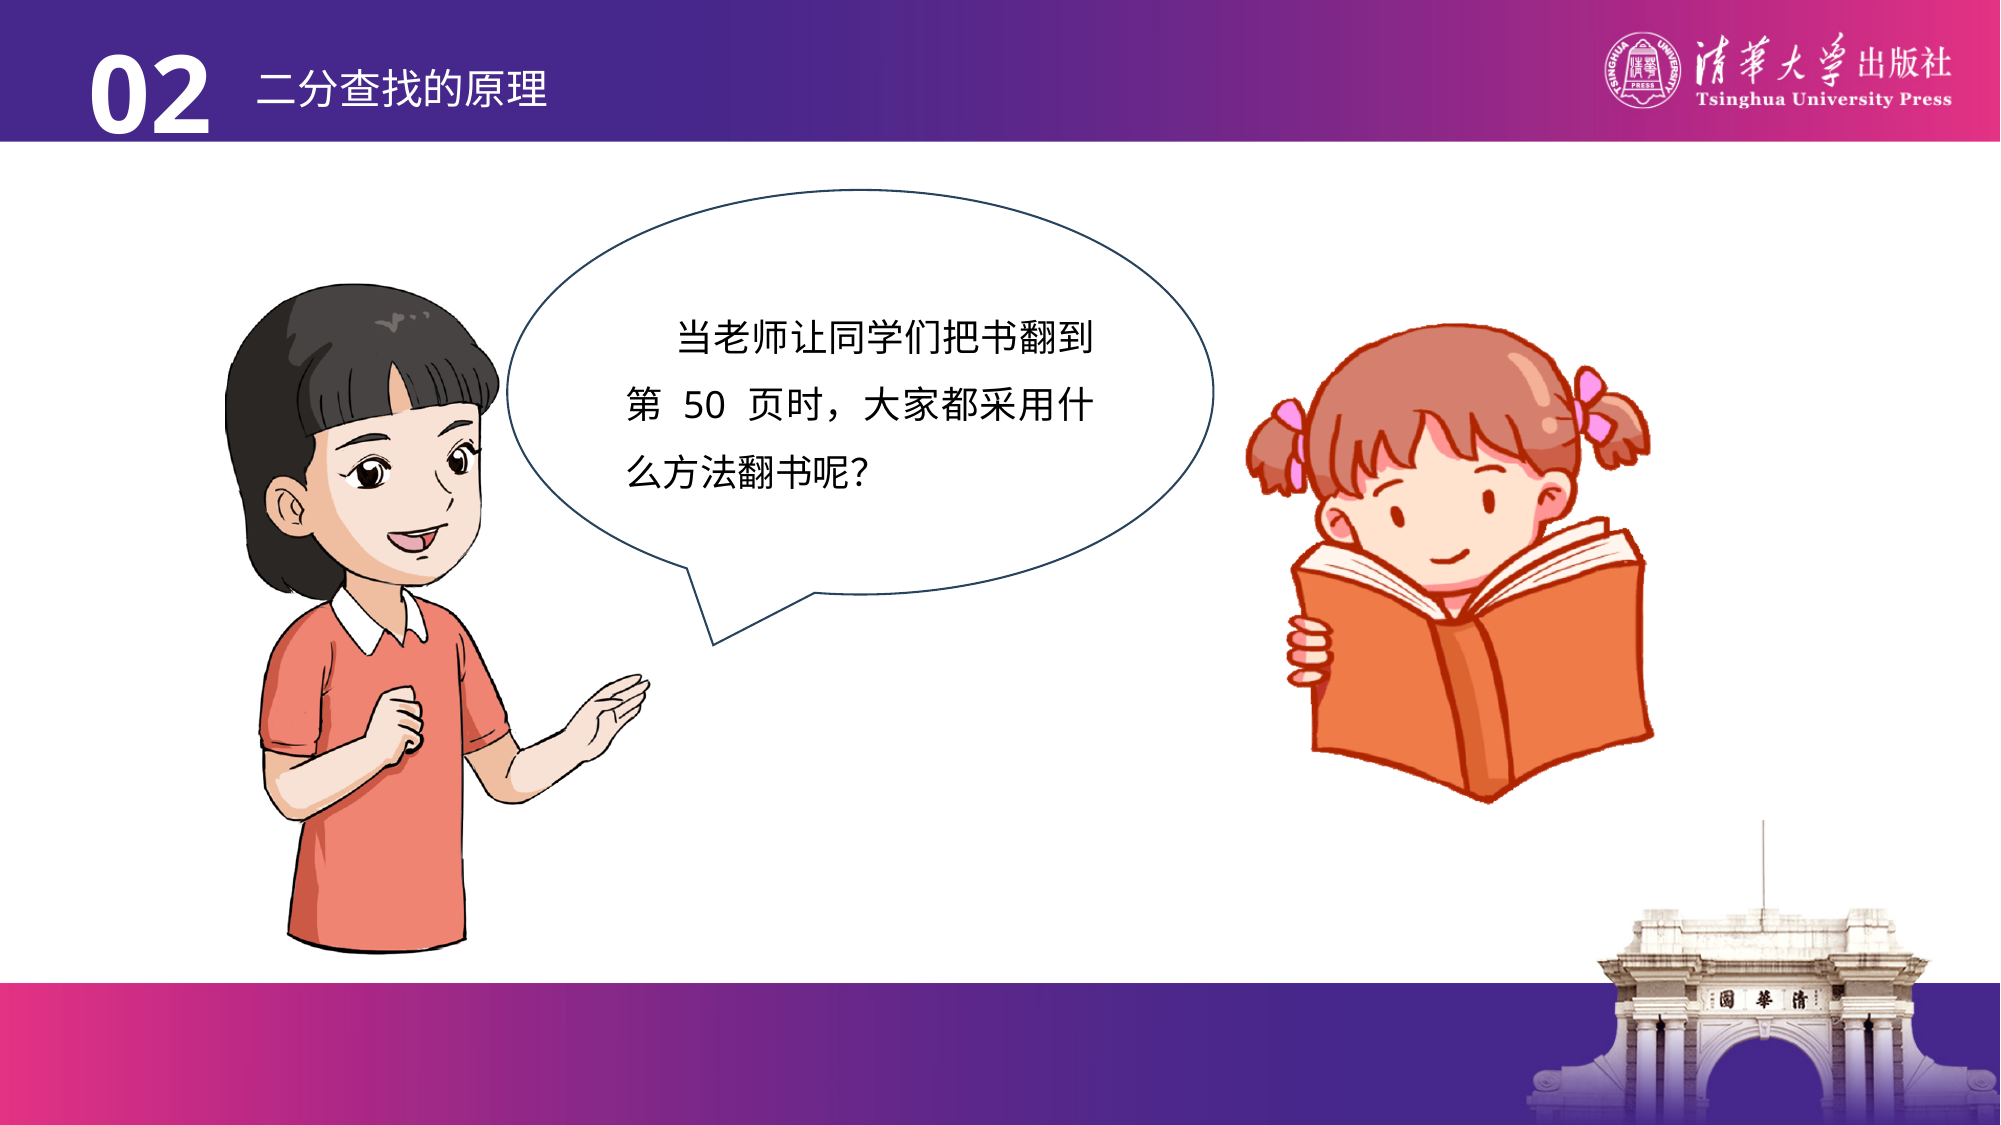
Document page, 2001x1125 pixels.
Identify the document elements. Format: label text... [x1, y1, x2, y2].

text_box 当老师让同学们把书翻到第 50 页时，大家都采用什么方法翻书呢？ [595, 188, 1180, 647]
picture [0, 0, 2000, 1125]
title 二分查找的原理 [241, 46, 1821, 136]
text_box 02 [80, 16, 222, 164]
